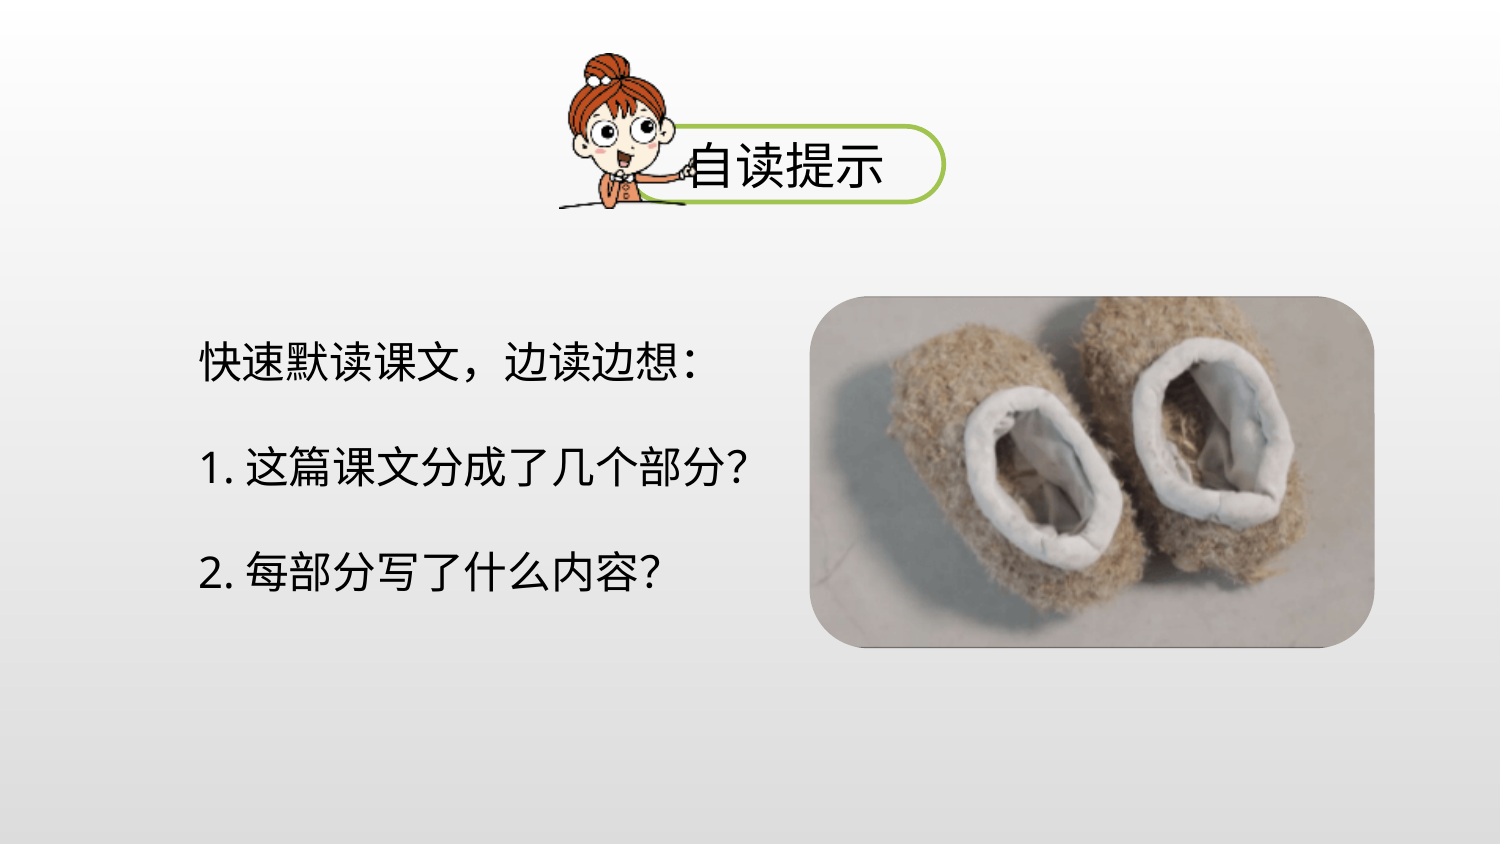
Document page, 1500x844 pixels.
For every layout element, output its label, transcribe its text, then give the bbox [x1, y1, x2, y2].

text_box 快速默读课文，边读边想： 1.这篇课文分成了几个部分？ 2.每部分写了什么内容？ [186, 276, 797, 603]
picture [809, 296, 1375, 649]
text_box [559, 54, 944, 209]
